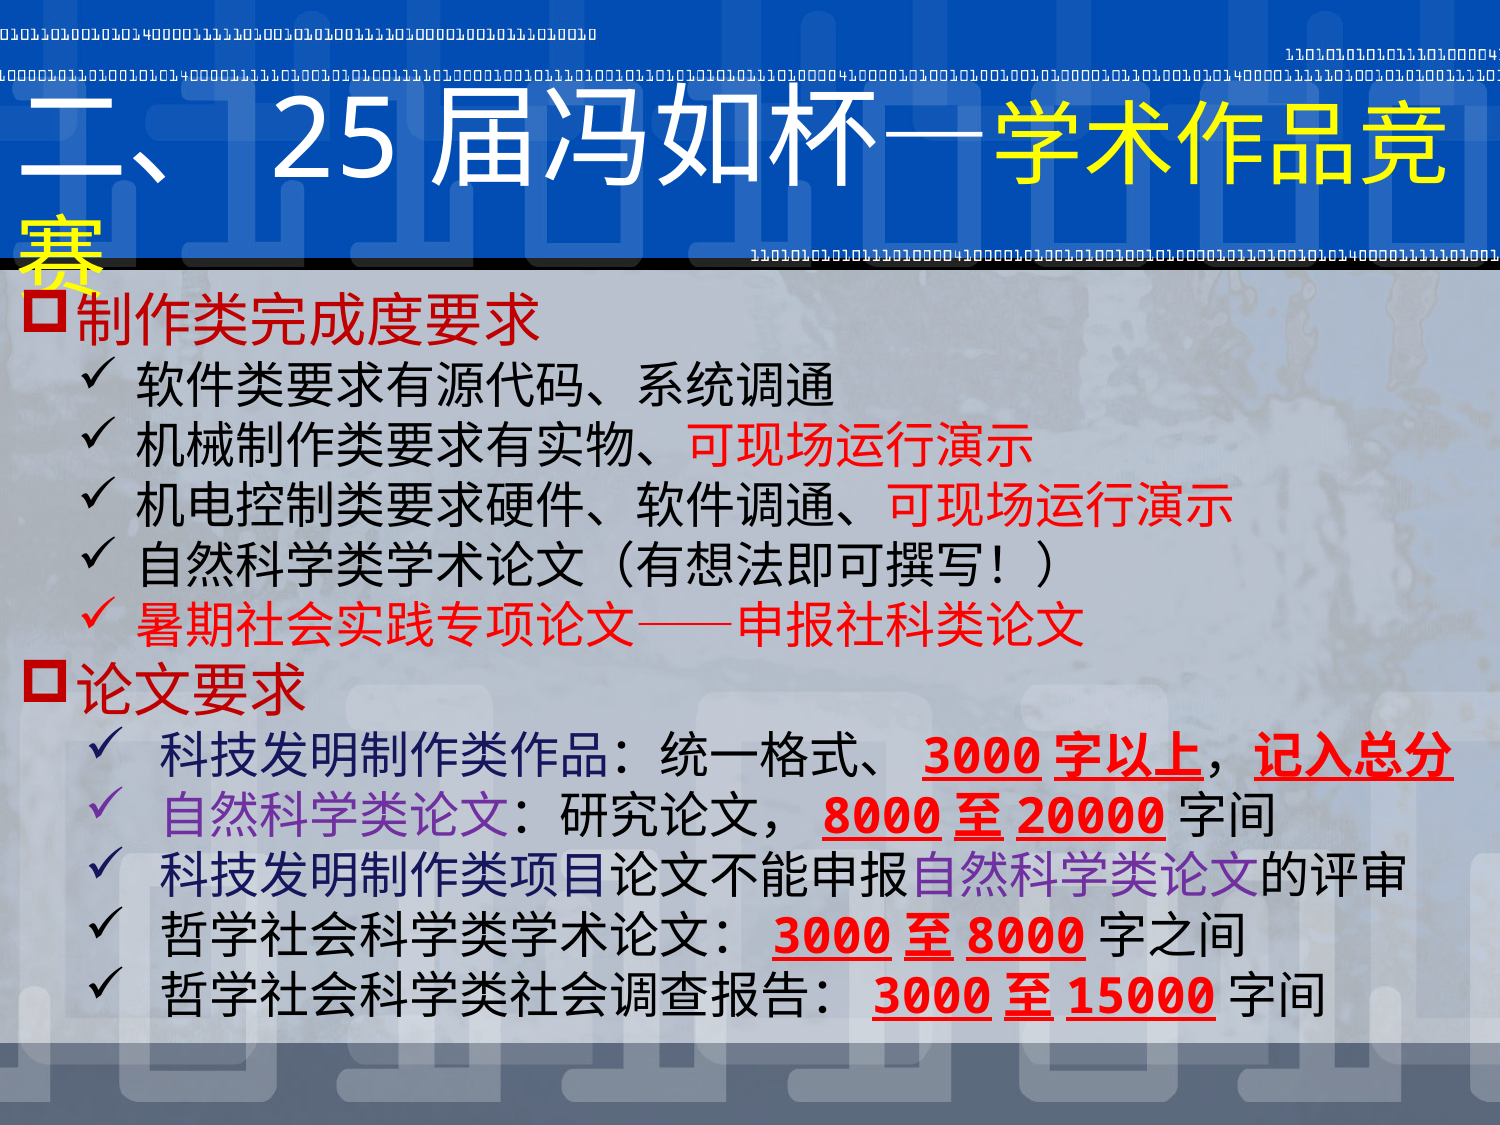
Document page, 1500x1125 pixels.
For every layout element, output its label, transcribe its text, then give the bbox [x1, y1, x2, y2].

title 二、25届冯如杯—学术作品竞赛 [0, 137, 1500, 238]
picture [0, 238, 1500, 1125]
text_box 制作类完成度要求 软件类要求有源代码、系统调通 机械制作类要求有实物、可现场运行演示 机电控制类要求硬件、软件调通、可现场运行演示 自然科学类学术论文（有想法即可撰写！） 暑期社会实践专项论文——申报社科类论文 论文要求 科技发明制作类作品：统一格式、3000字以上，记入总分 自然科学类论文：研究论文，8000至20000字间 科技发明制作类项目论文不能申报自然科学类论文的评审 哲学社会科学类学术论文：3000至8000字之间 哲学社会科学类社会调查报告：3000至15000字间 [4, 275, 1500, 1047]
picture [0, 0, 1500, 137]
